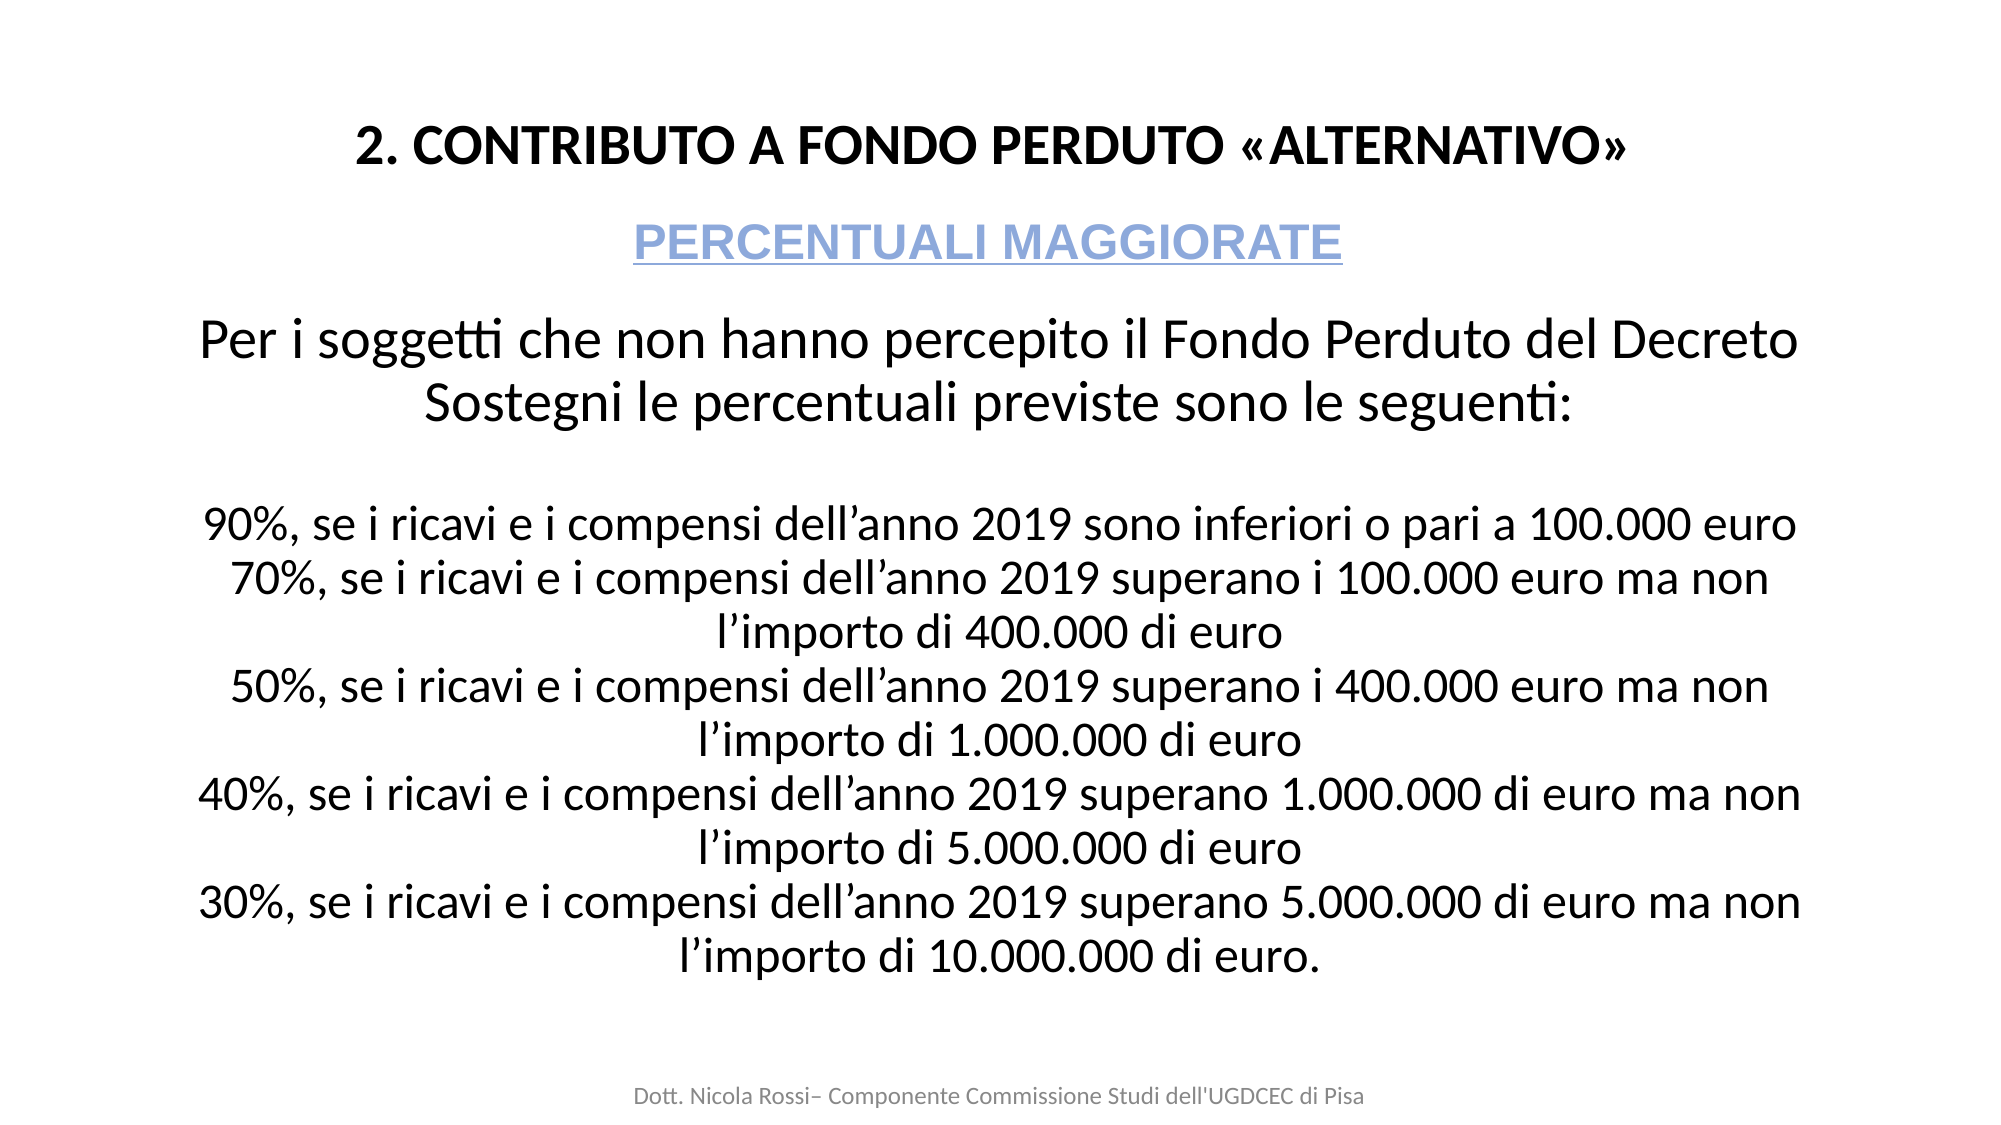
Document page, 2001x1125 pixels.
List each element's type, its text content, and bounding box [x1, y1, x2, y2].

footer Dott. Nicola Rossi– Componente Commissione Studi dell'UGDCEC di Pisa [592, 1065, 1408, 1125]
text_box 2. CONTRIBUTO A FONDO PERDUTO «ALTERNATIVO» [141, 98, 1859, 184]
text_box PERCENTUALI MAGGIORATE [618, 202, 1382, 278]
list Per i soggetti che non hanno percepito il Fondo Perduto del Decreto Sostegni le percentuali previste sono le seguenti: 90%, se i ricavi e i compensi dell’anno 2019 sono inferiori o pari a 100.000 euro 70%, se i ricavi e i compensi dell’anno 2019 superano i 100.000 euro ma non l’importo di 400.000 di euro 50%, se i ricavi e i compensi dell’anno 2019 superano i 400.000 euro ma non l’importo di 1.000.000 di euro 40%, se i ricavi e i compensi dell’anno 2019 superano 1.000.000 di euro ma non l’importo di 5.000.000 di euro 30%, se i ricavi e i compensi dell’anno 2019 superano 5.000.000 di euro ma non l’importo di 10.000.000 di euro. [137, 301, 1863, 1004]
